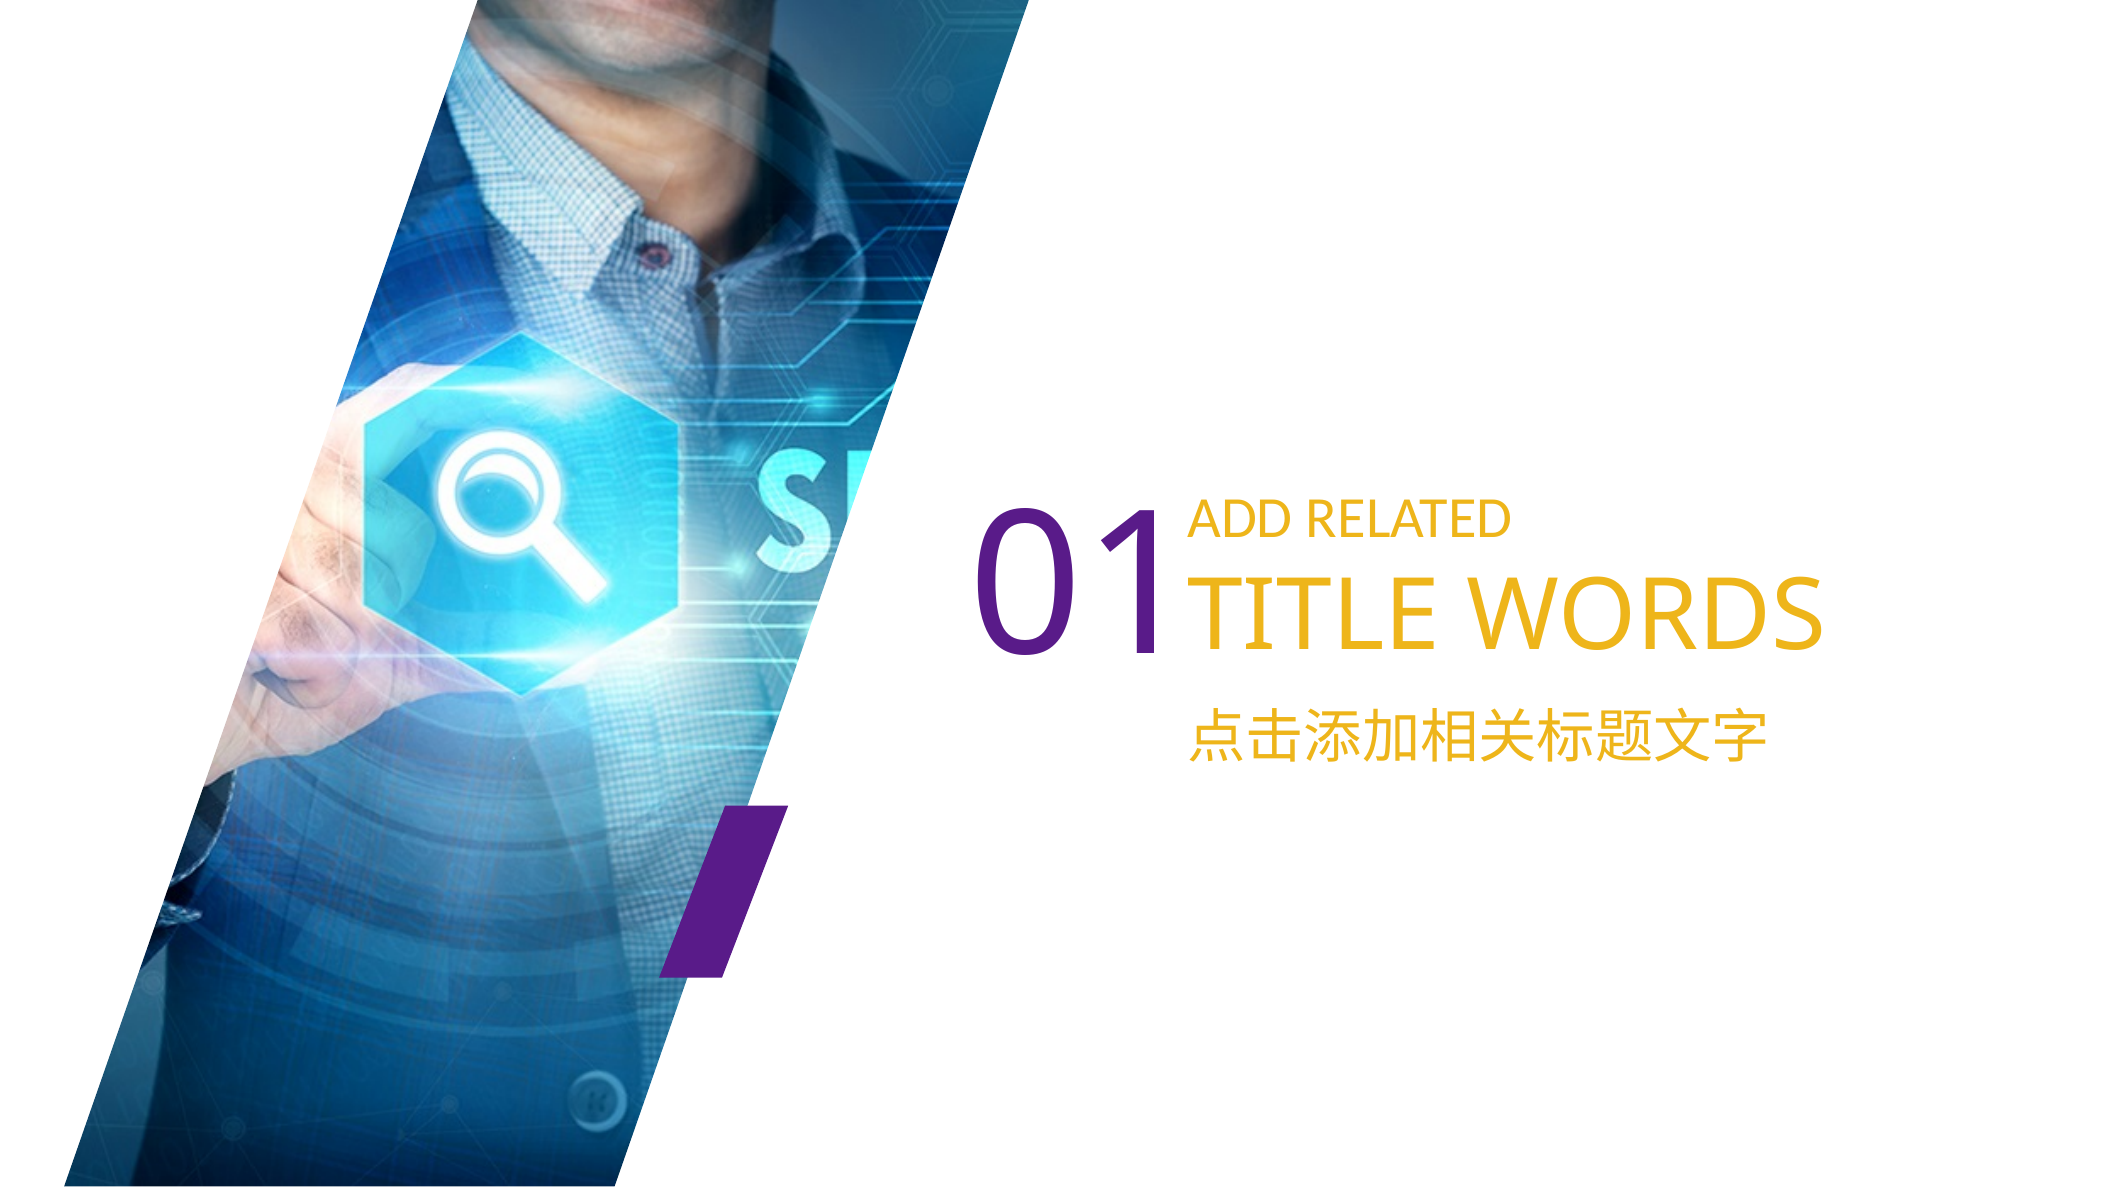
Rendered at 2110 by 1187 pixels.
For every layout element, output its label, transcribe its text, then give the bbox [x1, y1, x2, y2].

text_box 点击添加相关标题文字 [1172, 692, 1808, 777]
text_box ADD RELATED TITLE WORDS [1271, 471, 1947, 677]
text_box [64, 0, 1029, 1187]
text_box 01 [1029, 446, 1271, 702]
